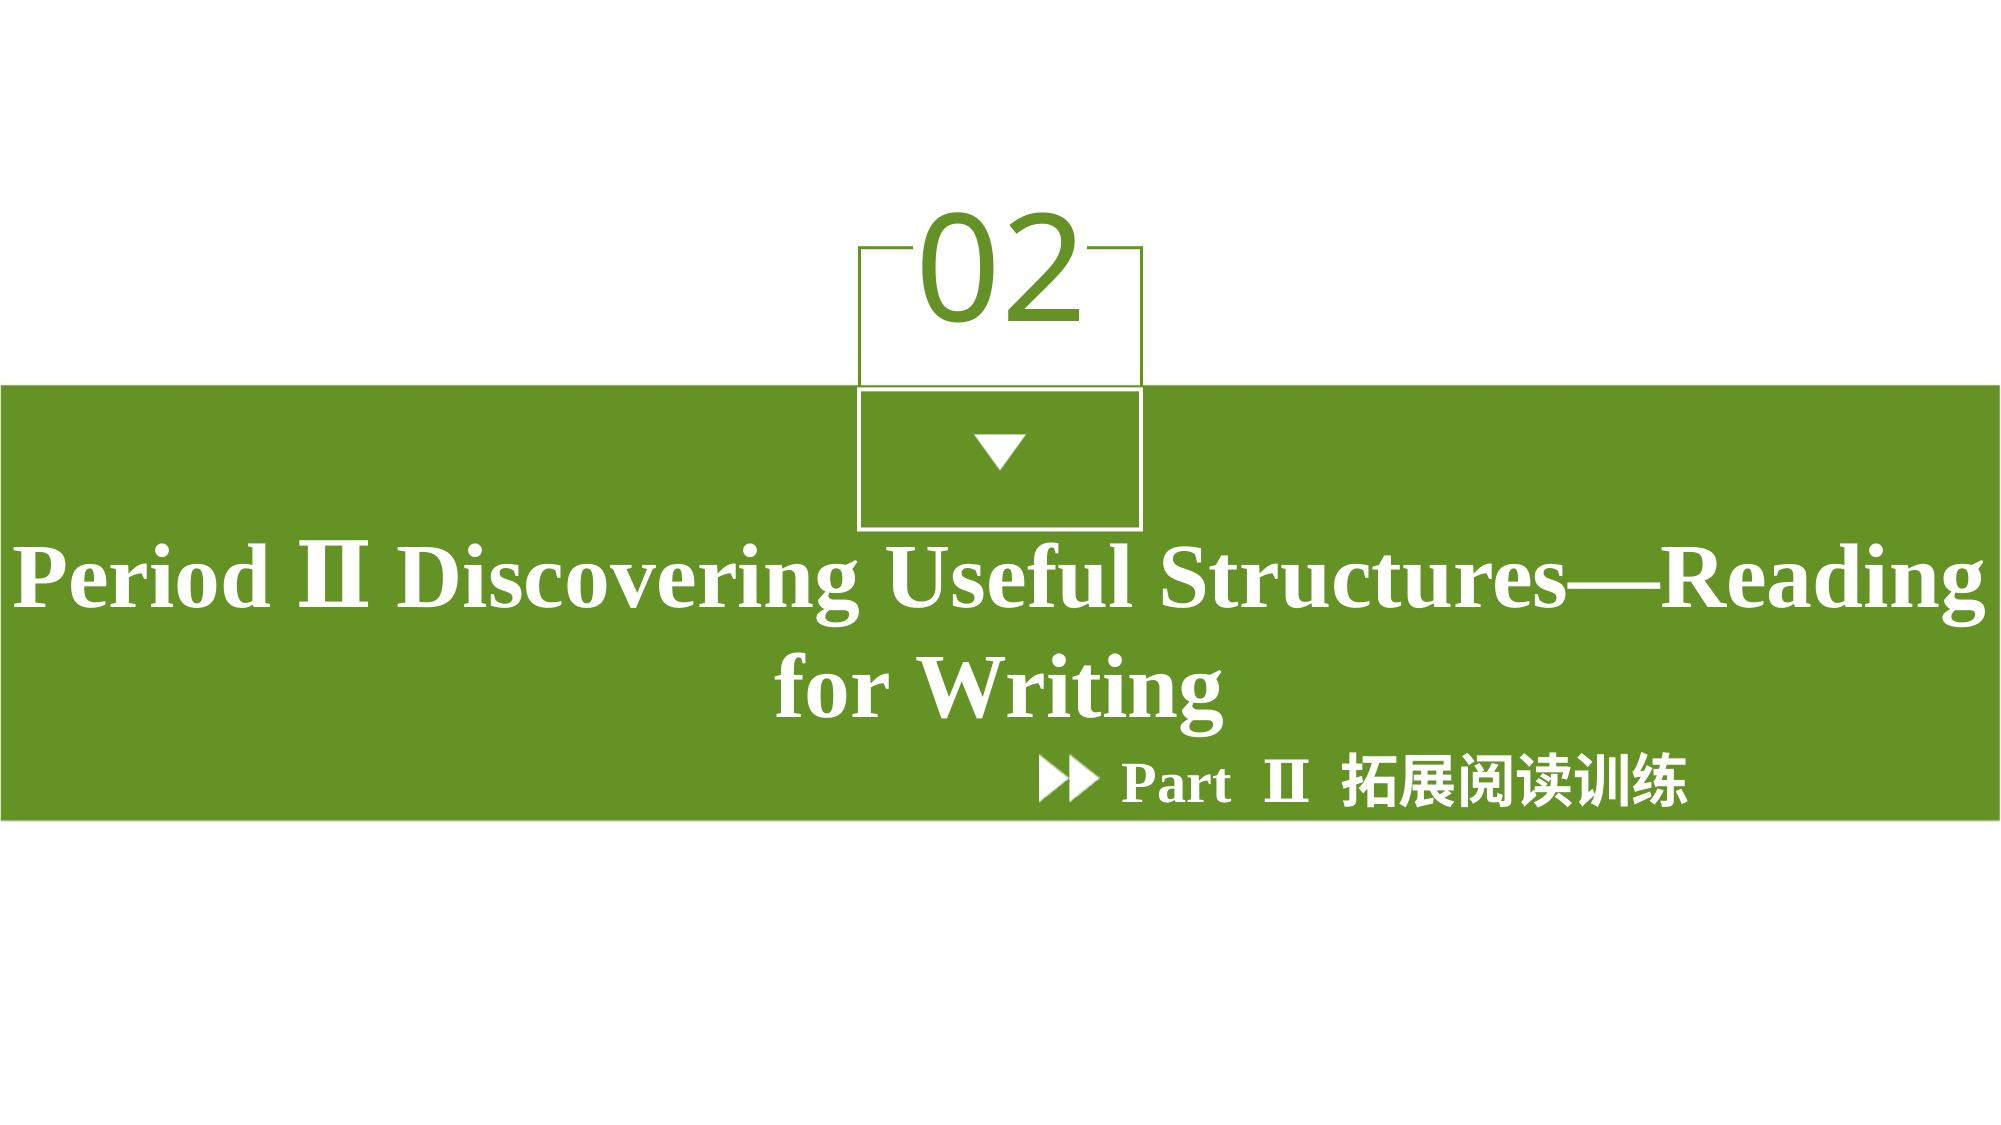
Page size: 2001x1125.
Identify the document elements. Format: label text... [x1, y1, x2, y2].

picture [0, 0, 2000, 515]
text_box Period Ⅱ Discovering Useful Structures—Reading for Writing [0, 515, 2000, 736]
picture [0, 736, 2000, 1125]
text_box Part Ⅱ 拓展阅读训练 [1121, 738, 1997, 821]
text_box 02 [896, 171, 1106, 353]
